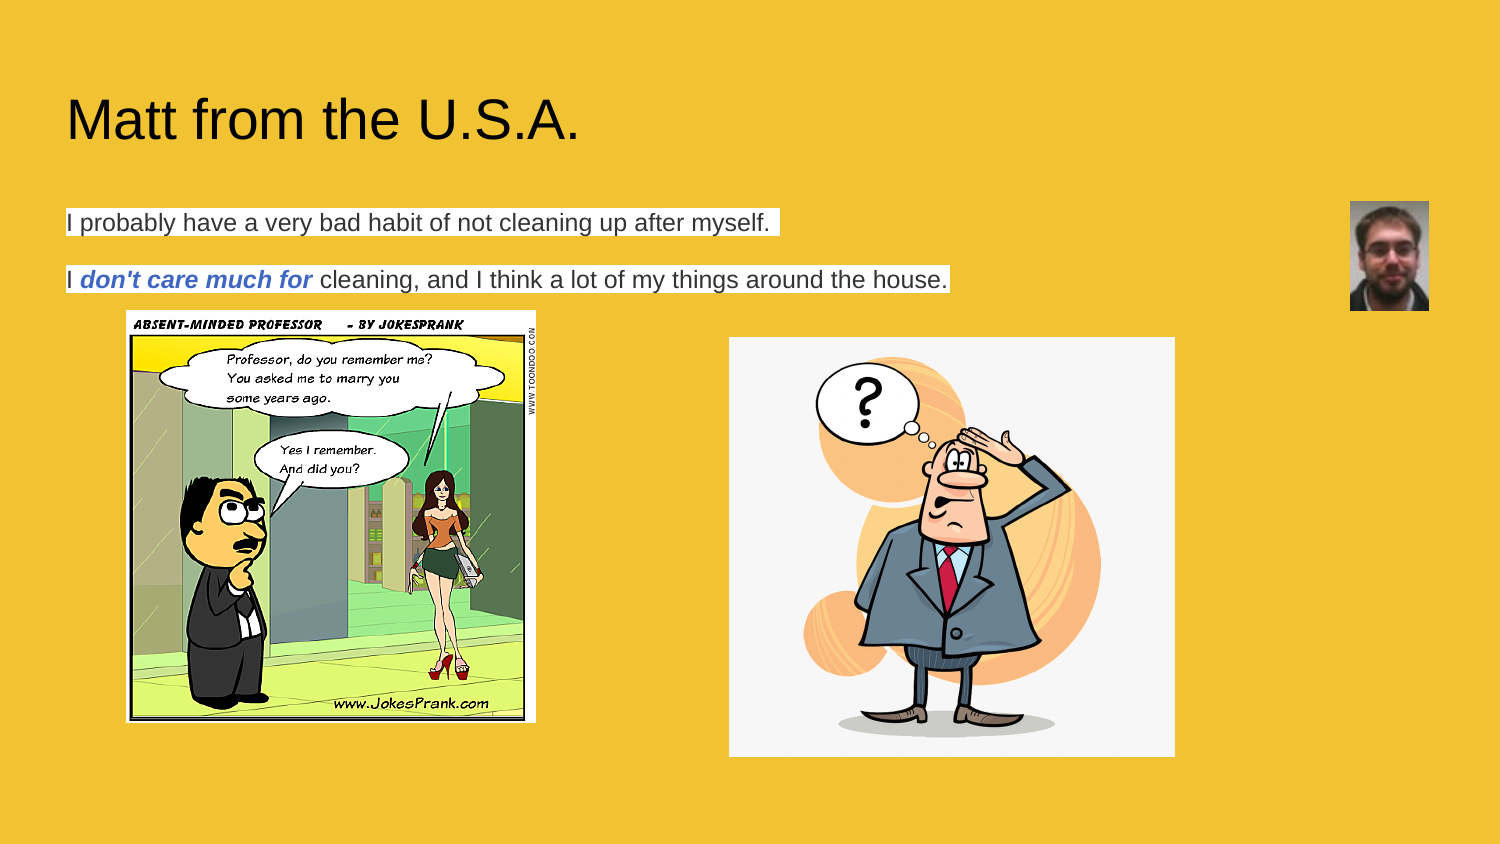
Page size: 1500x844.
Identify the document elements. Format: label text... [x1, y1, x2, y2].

list I probably have a very bad habit of not cleaning up after myself. I don't care much for cleaning, and I think a lot of my things around the house. [51, 189, 1449, 750]
picture [728, 337, 1176, 757]
picture [1350, 200, 1429, 311]
title Matt from the U.S.A. [51, 72, 1449, 167]
picture [126, 310, 536, 723]
